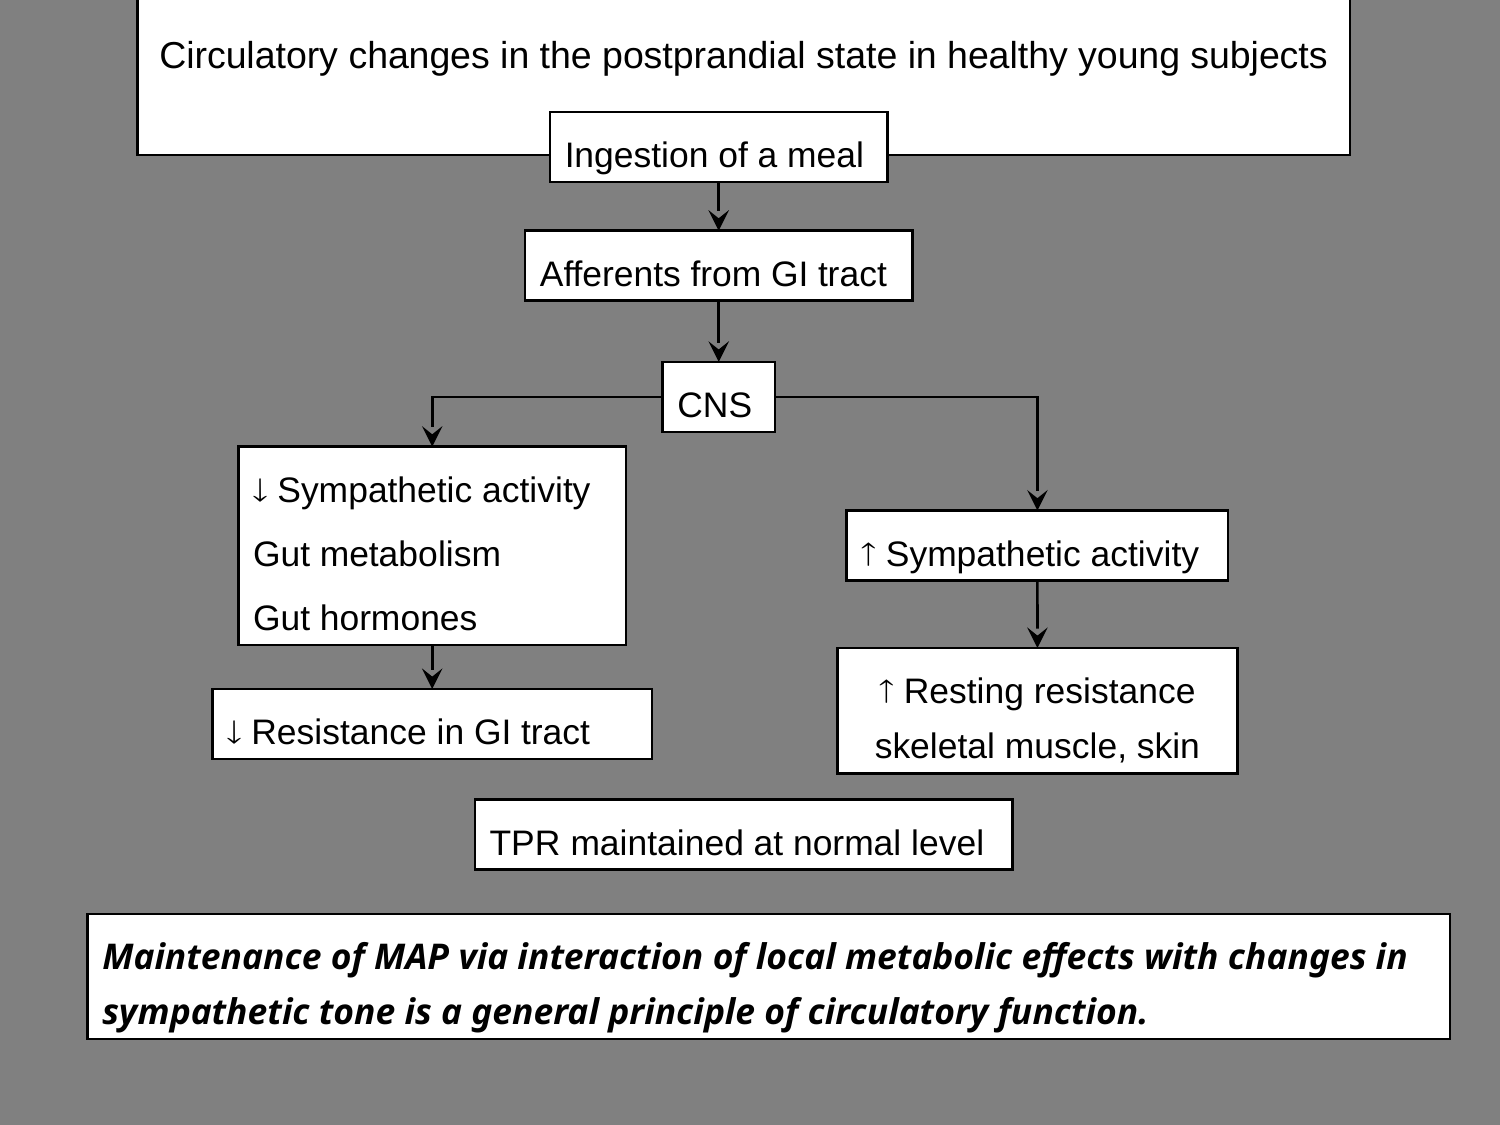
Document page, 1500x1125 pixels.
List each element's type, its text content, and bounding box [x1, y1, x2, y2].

title Circulatory changes in the postprandial state in healthy young subjects [136, 0, 1351, 156]
text_box Maintenance of MAP via interaction of local metabolic effects with changes in sympathetic tone is a general principle of circulatory function. [87, 913, 1450, 1040]
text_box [212, 110, 1238, 871]
